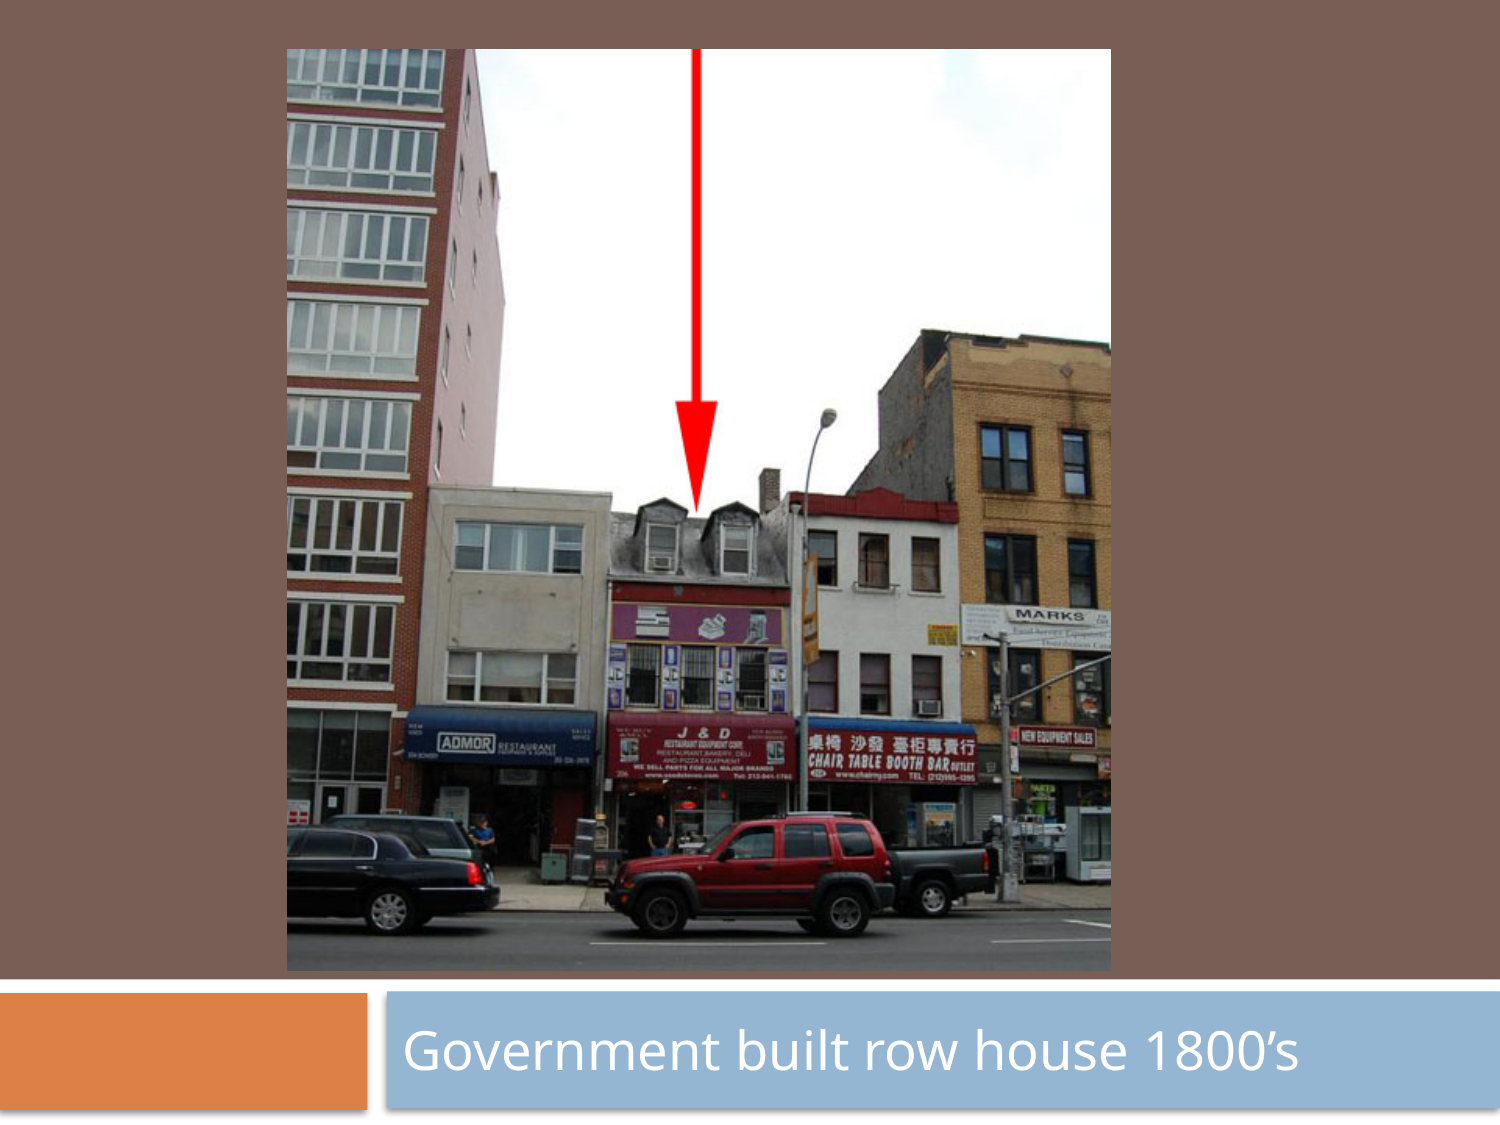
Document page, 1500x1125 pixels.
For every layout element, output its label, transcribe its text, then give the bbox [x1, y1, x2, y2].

picture [287, 49, 1112, 971]
subtitle Government built row house 1800’s [387, 992, 1488, 1105]
